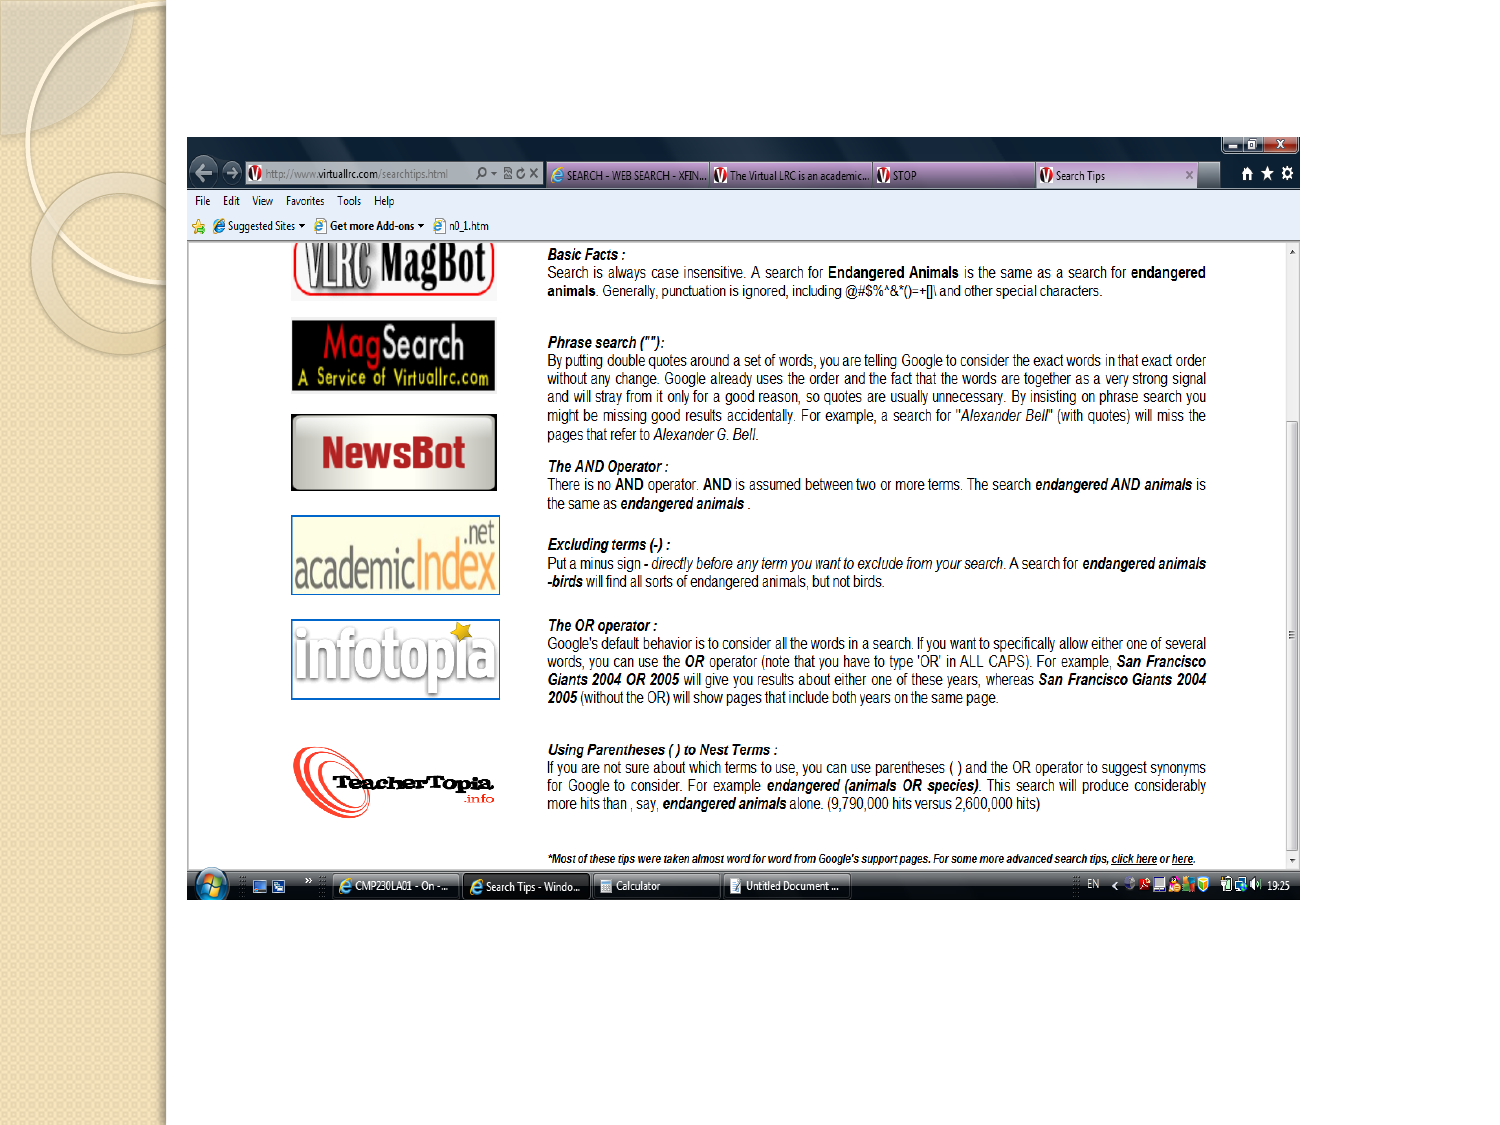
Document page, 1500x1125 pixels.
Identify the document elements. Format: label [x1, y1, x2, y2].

picture [187, 137, 1301, 901]
